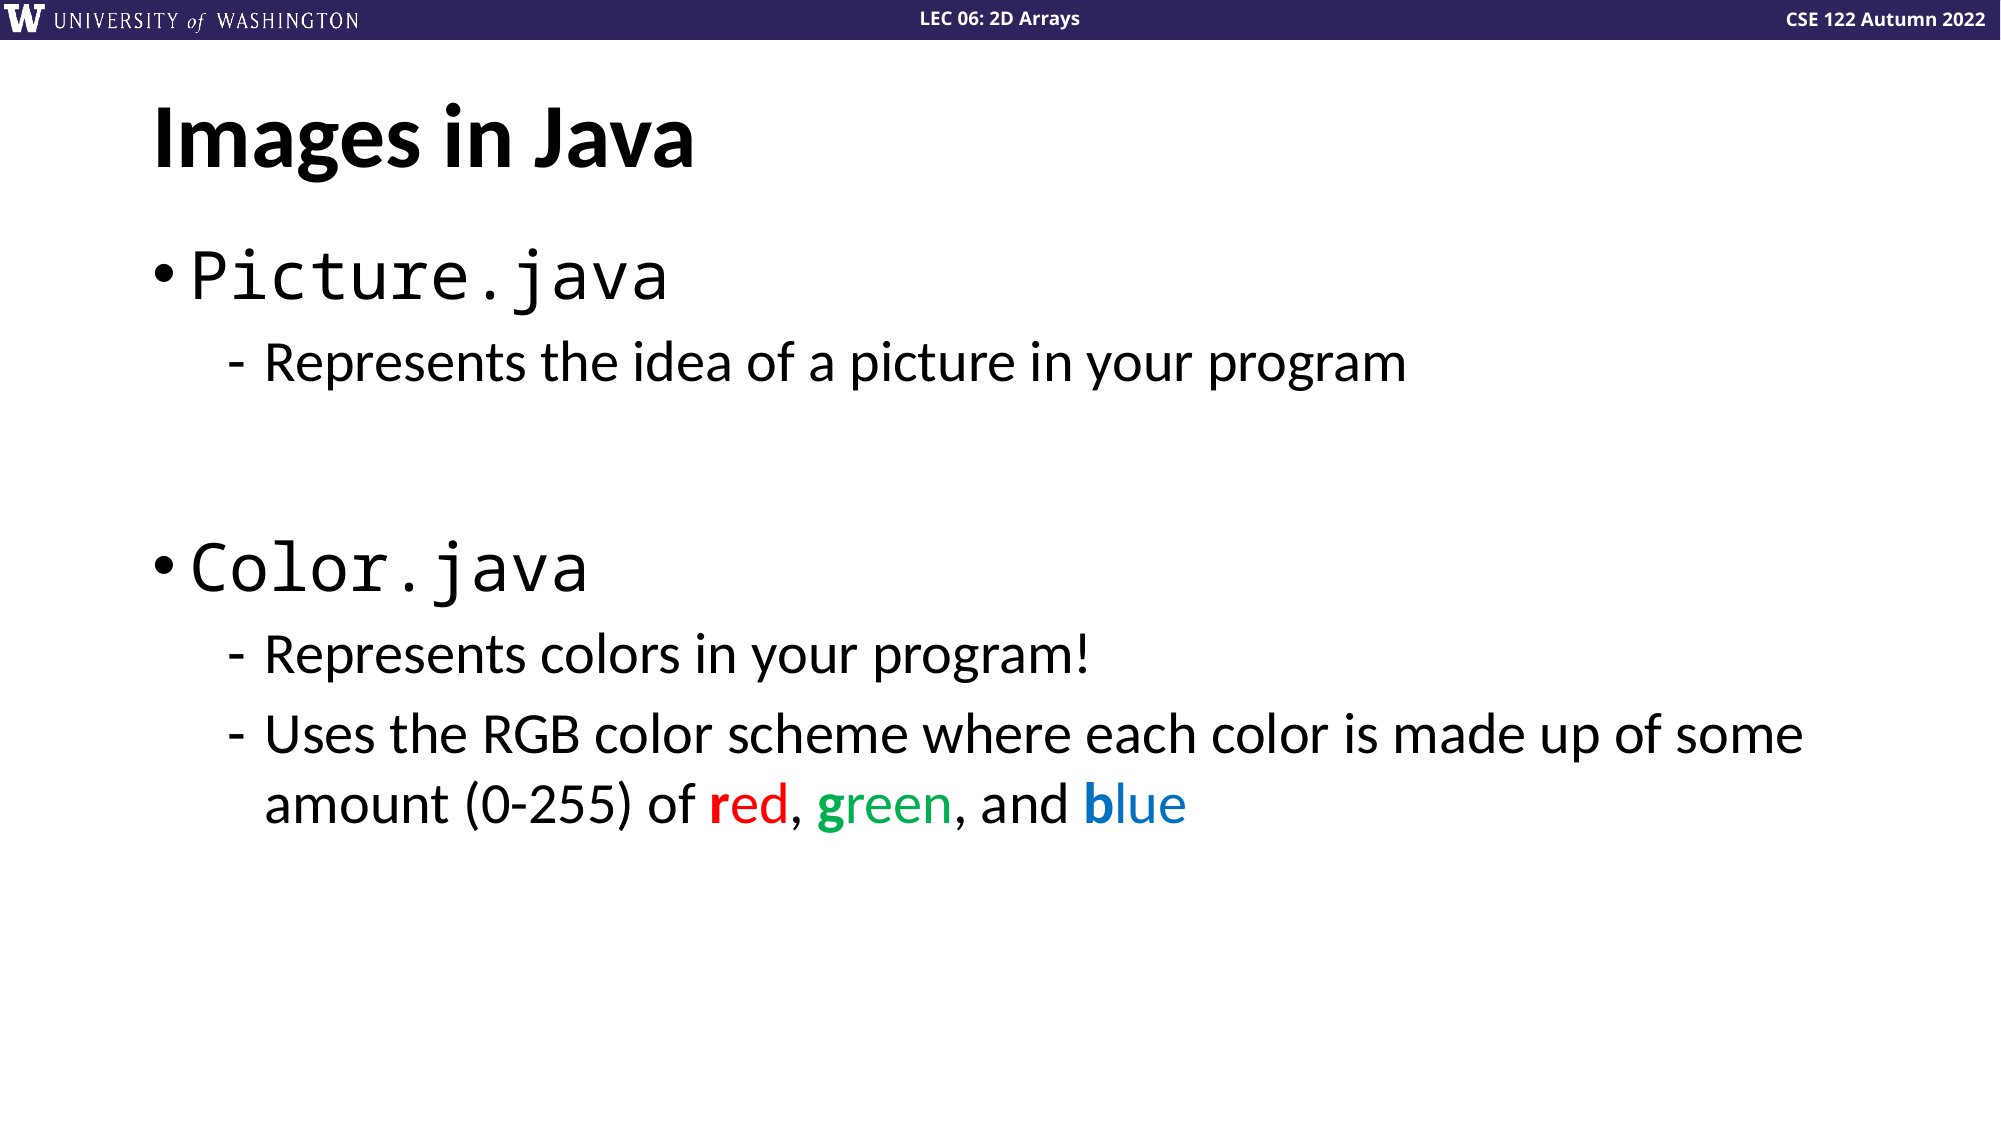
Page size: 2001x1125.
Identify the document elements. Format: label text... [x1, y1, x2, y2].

list Picture.java Represents the idea of a picture in your program Color.java Represents colors in your program! Uses the RGB color scheme where each color is made up of some amount (0-255) of red, green, and blue [137, 224, 1863, 1014]
title Images in Java [137, 74, 1863, 200]
picture [4, 4, 358, 33]
